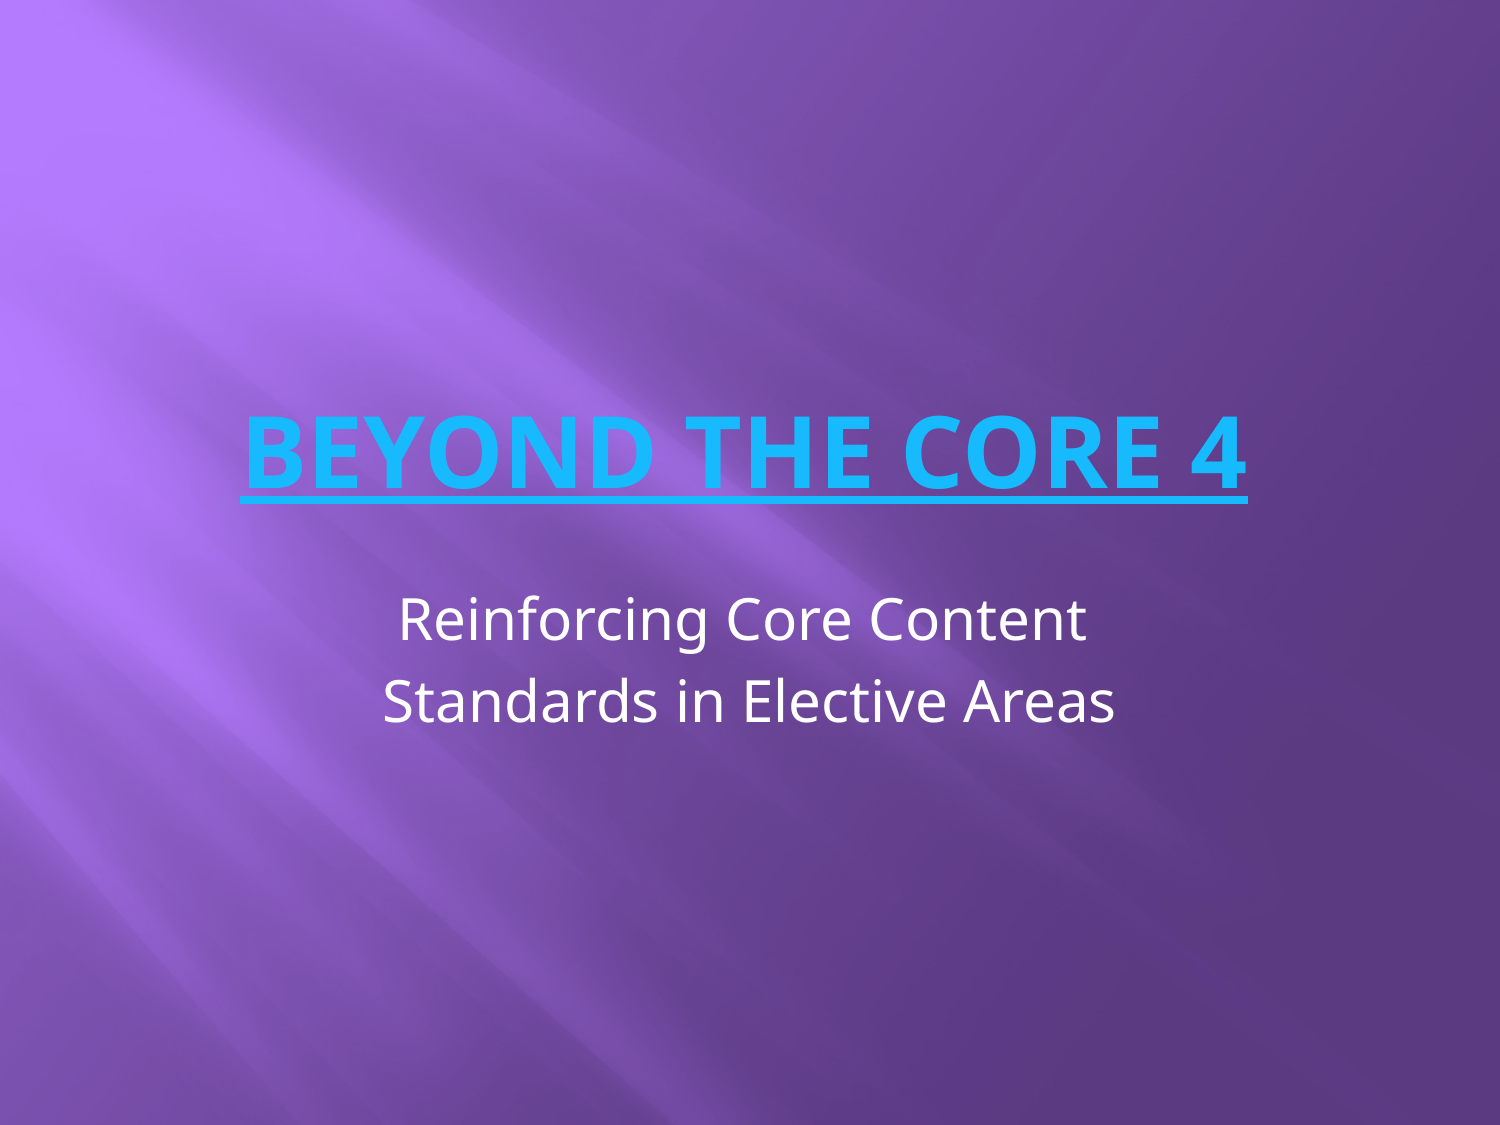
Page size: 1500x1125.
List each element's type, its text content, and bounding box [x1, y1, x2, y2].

subtitle Reinforcing Core Content Standards in Elective Areas [225, 575, 1275, 863]
title Beyond The Core 4 [69, 224, 1420, 525]
